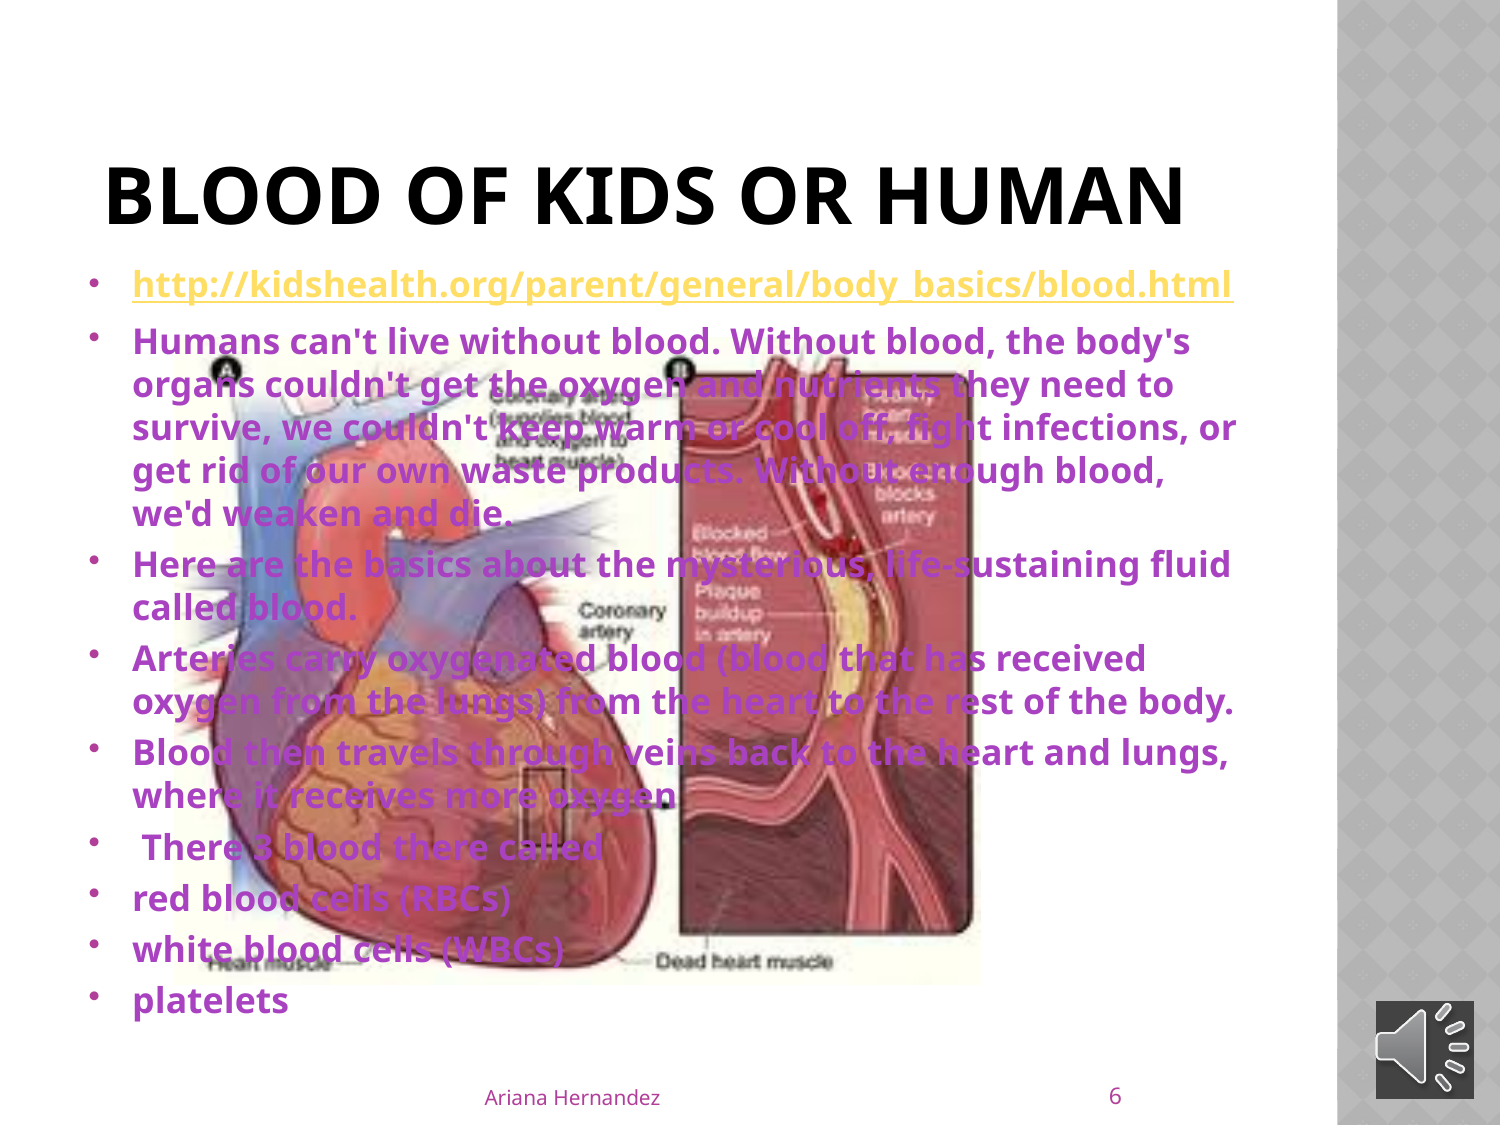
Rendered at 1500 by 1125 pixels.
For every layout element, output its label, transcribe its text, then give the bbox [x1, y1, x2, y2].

list http://kidshealth.org/parent/general/body_basics/blood.html Humans can't live without blood. Without blood, the body's organs couldn't get the oxygen and nutrients they need to survive, we couldn't keep warm or cool off, fight infections, or get rid of our own waste products. Without enough blood, we'd weaken and die. Here are the basics about the mysterious, life-sustaining fluid called blood. Arteries carry oxygenated blood (blood that has received oxygen from the lungs) from the heart to the rest of the body. Blood then travels through veins back to the heart and lungs, where it receives more oxygen There 3 blood there called red blood cells (RBCs) white blood cells (WBCs) platelets [75, 254, 1263, 1050]
slide_number 6 [1025, 1075, 1122, 1113]
title blood of kids or human [75, 52, 1263, 240]
footer Ariana Hernandez [75, 1075, 675, 1114]
picture [174, 336, 981, 985]
picture [1374, 999, 1476, 1101]
